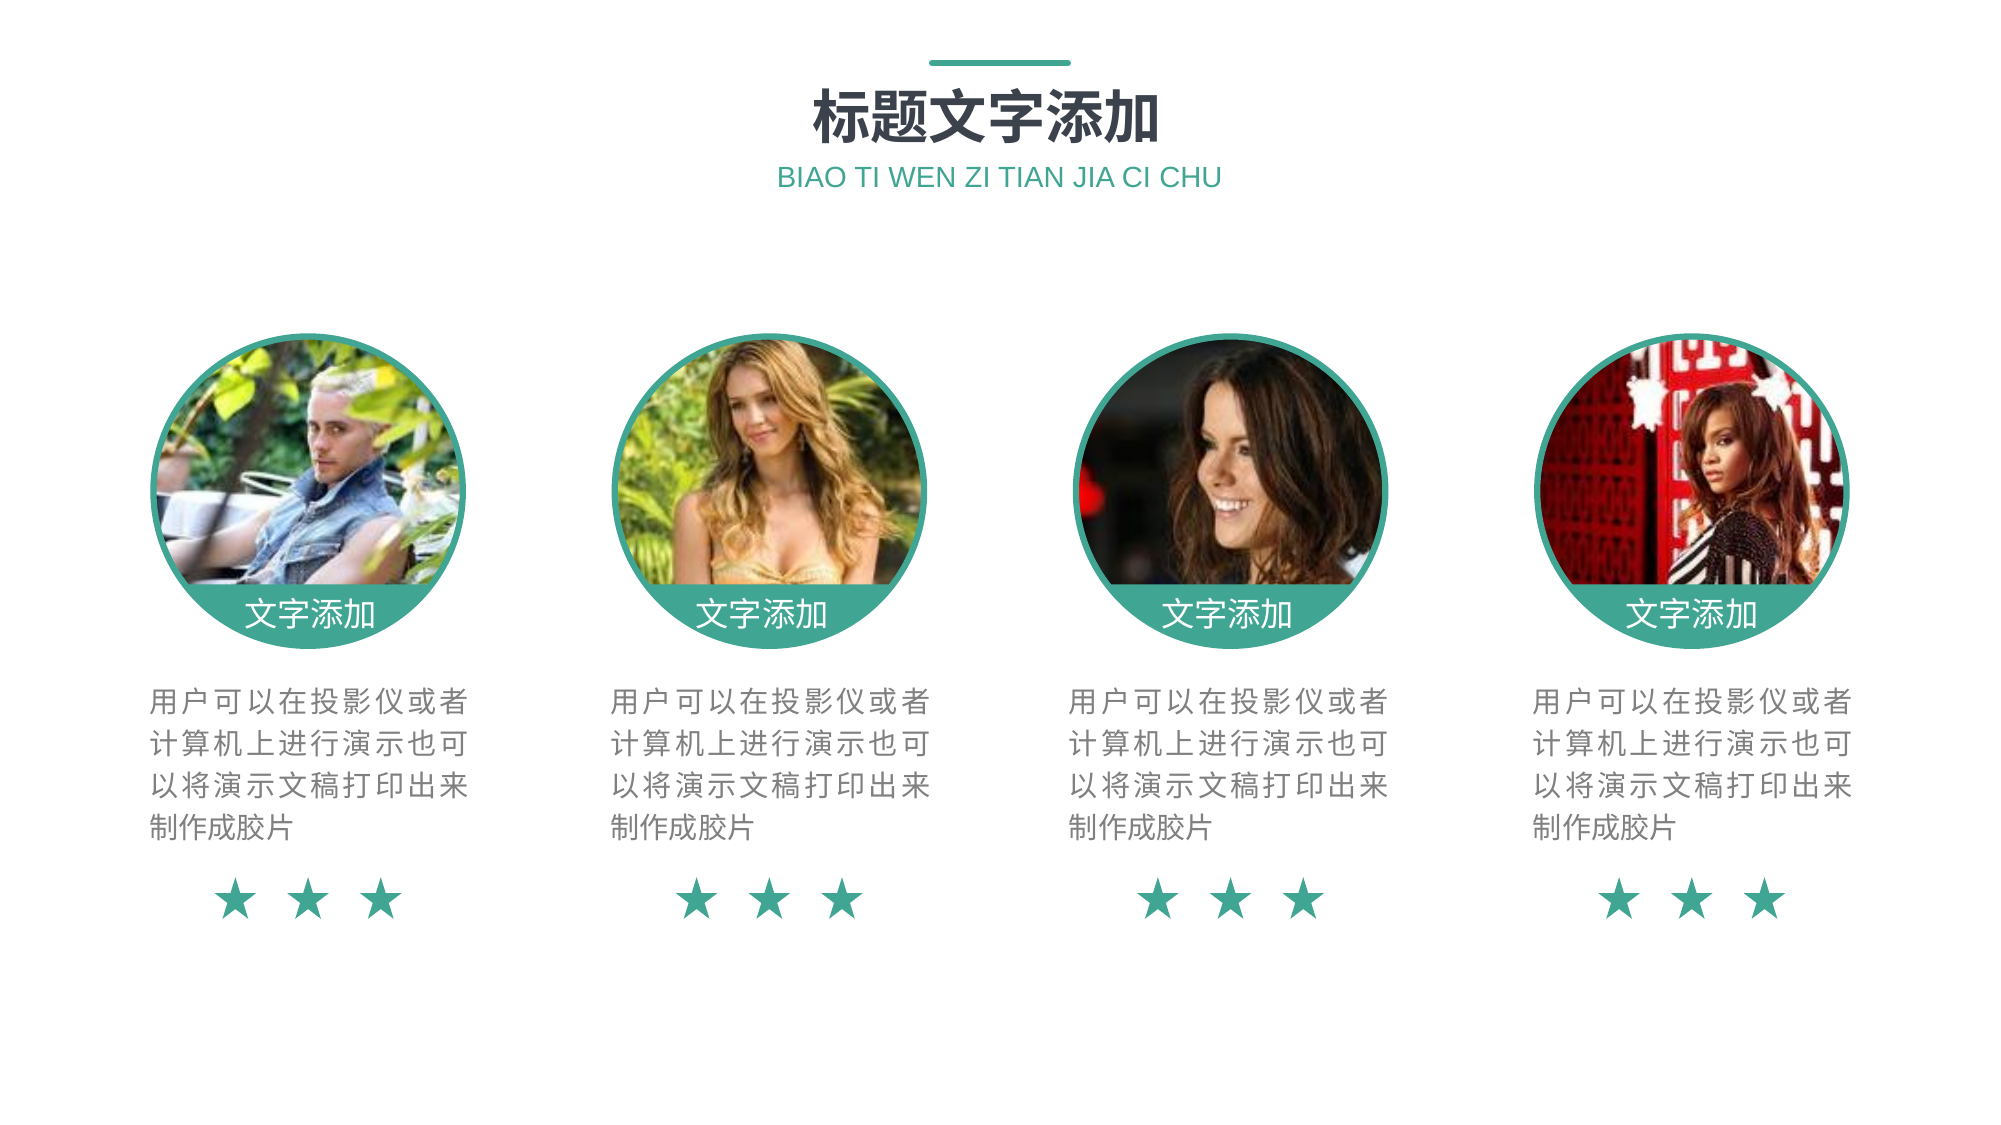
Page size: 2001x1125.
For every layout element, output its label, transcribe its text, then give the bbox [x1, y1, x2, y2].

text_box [1518, 668, 1869, 917]
text_box 标题文字添加 [797, 73, 1202, 150]
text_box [134, 668, 485, 917]
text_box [1054, 668, 1404, 917]
picture [153, 336, 463, 646]
picture [614, 336, 925, 646]
picture [1075, 336, 1386, 646]
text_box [595, 668, 946, 917]
text_box BIAO TI WEN ZI TIAN JIA CI CHU [762, 150, 1238, 201]
picture [1537, 336, 1847, 646]
